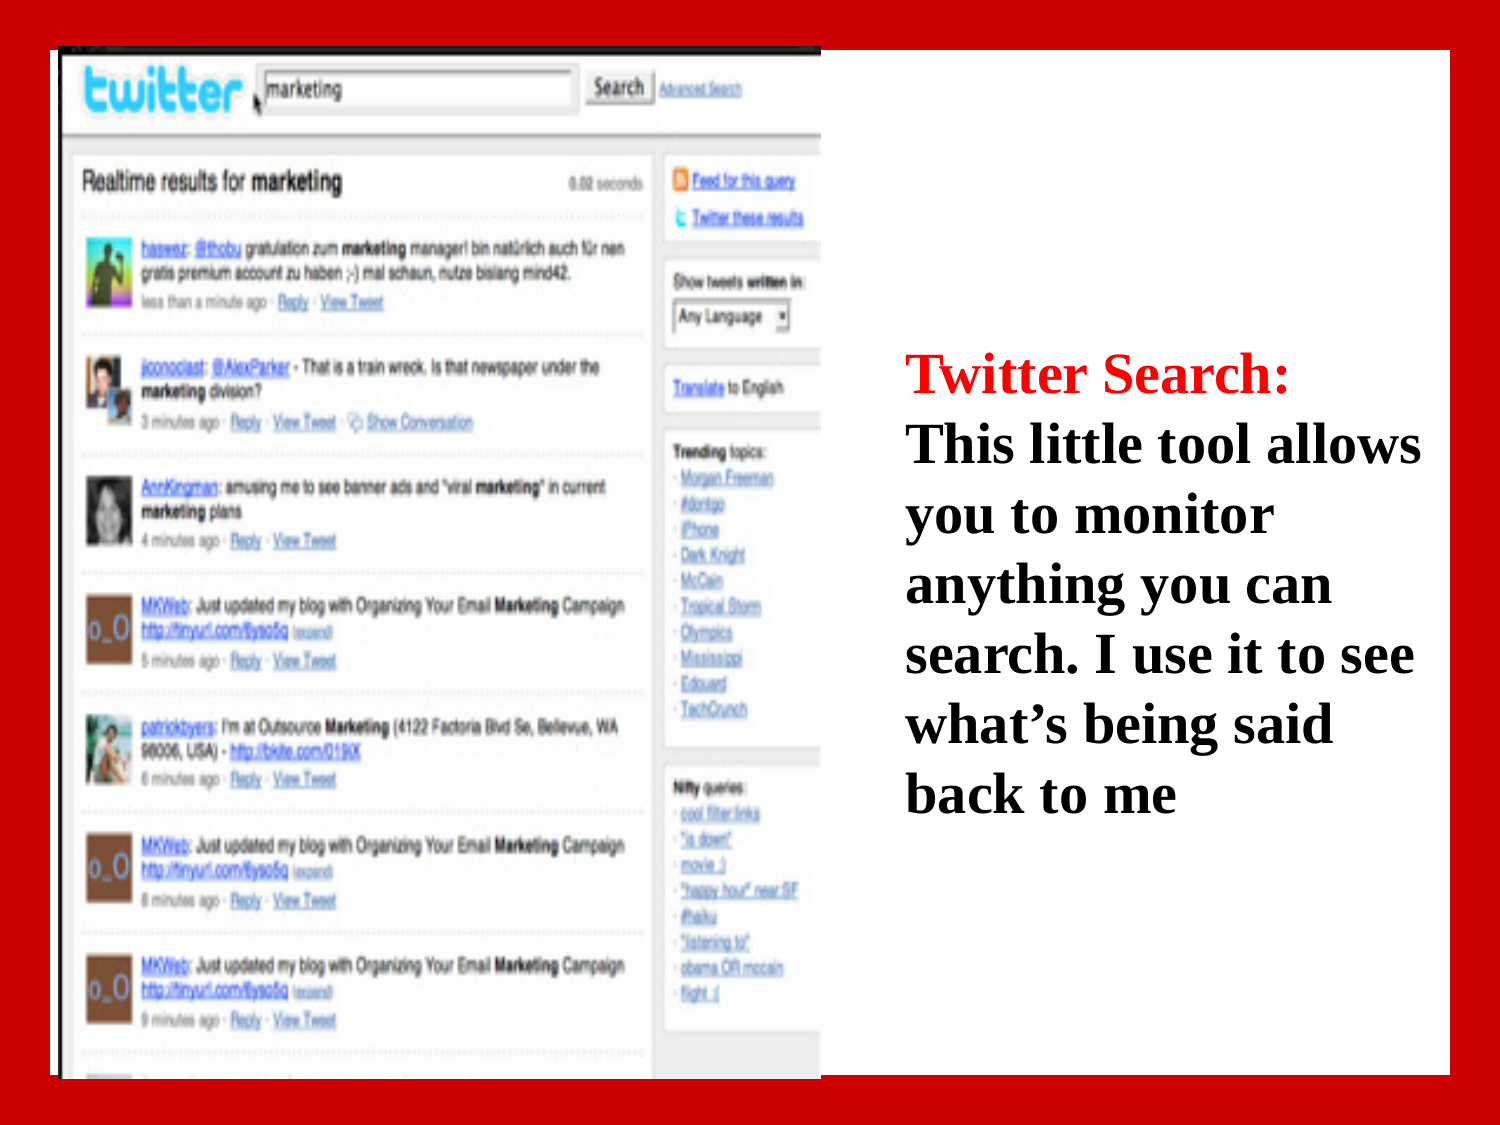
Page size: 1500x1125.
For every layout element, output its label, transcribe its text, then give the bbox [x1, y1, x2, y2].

text_box Twitter Search: This little tool allows you to monitor anything you can search. I use it to see what’s being said back to me [890, 328, 1442, 833]
picture [58, 46, 821, 1079]
